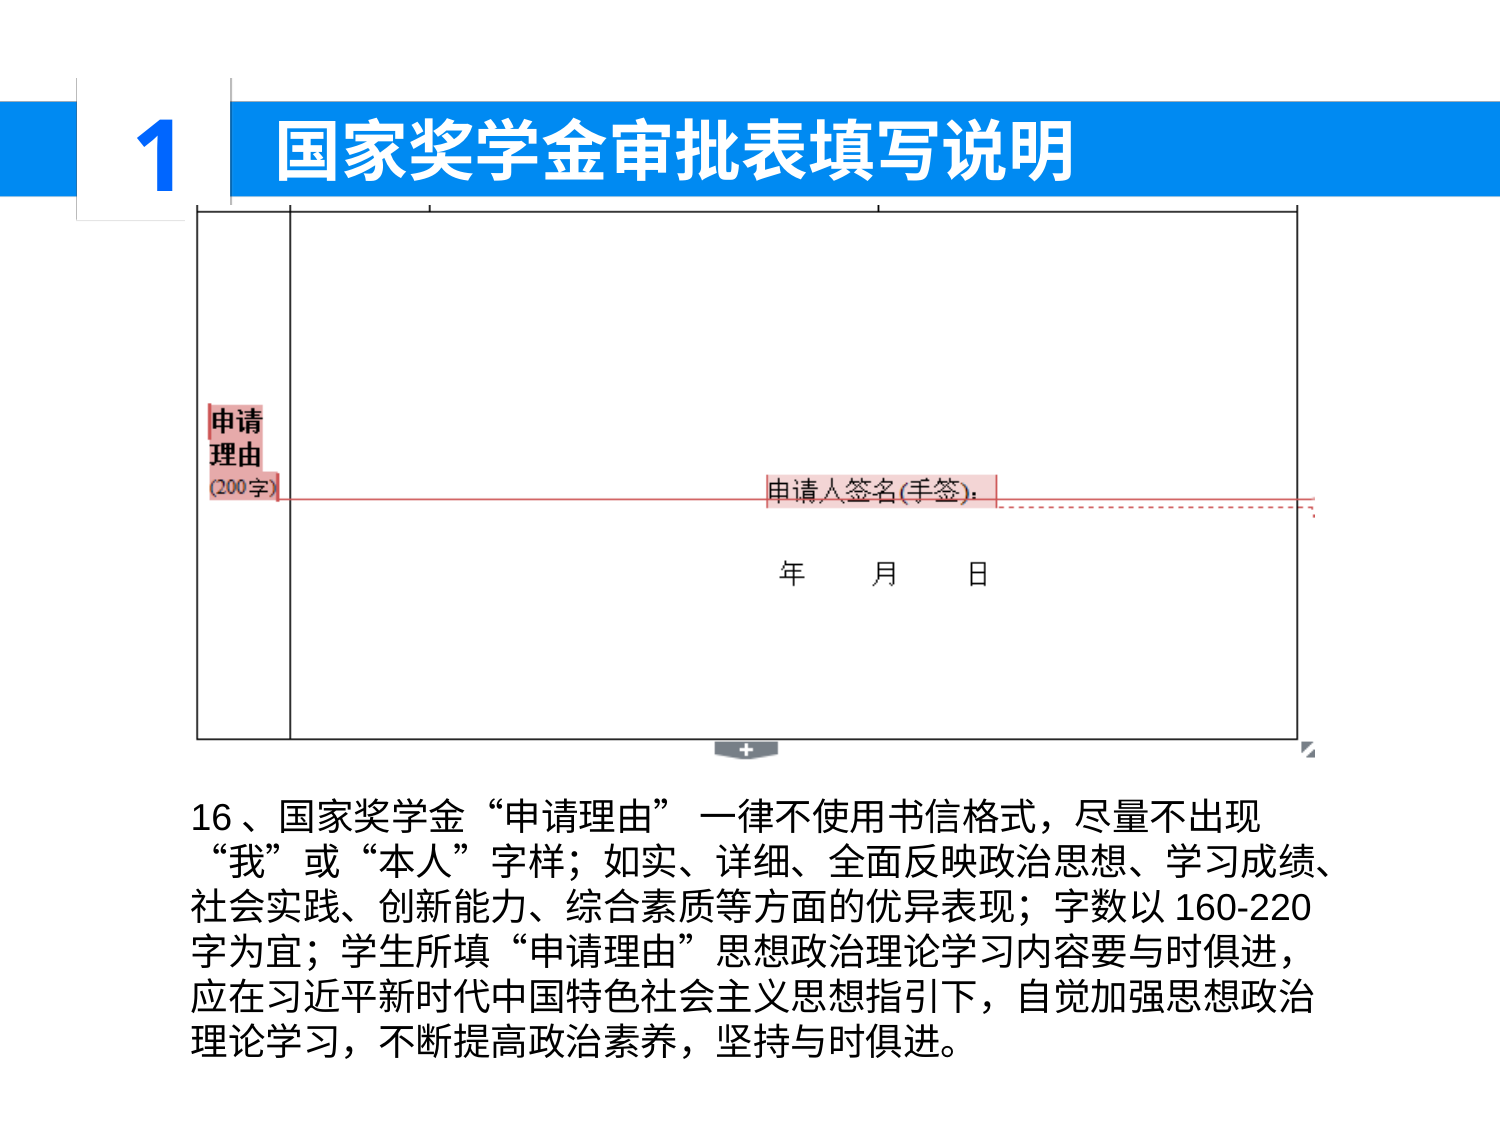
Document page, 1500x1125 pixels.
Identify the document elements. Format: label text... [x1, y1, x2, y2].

text_box 16、国家奖学金“申请理由” 一律不使用书信格式，尽量不出现“我”或“本人”字样；如实、详细、全面反映政治思想、学习成绩、社会实践、创新能力、综合素质等方面的优异表现；字数以160-220字为宜；学生所填“申请理由”思想政治理论学习内容要与时俱进，应在习近平新时代中国特色社会主义思想指引下，自觉加强思想政治理论学习，不断提高政治素养，坚持与时俱进。 [175, 785, 1358, 1125]
text_box [175, 725, 991, 785]
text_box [76, 78, 231, 221]
text_box 国家奖学金审批表填写说明 [233, 101, 1500, 197]
picture [185, 205, 1315, 761]
text_box 国家奖学金审批表填写说明 [0, 101, 76, 197]
